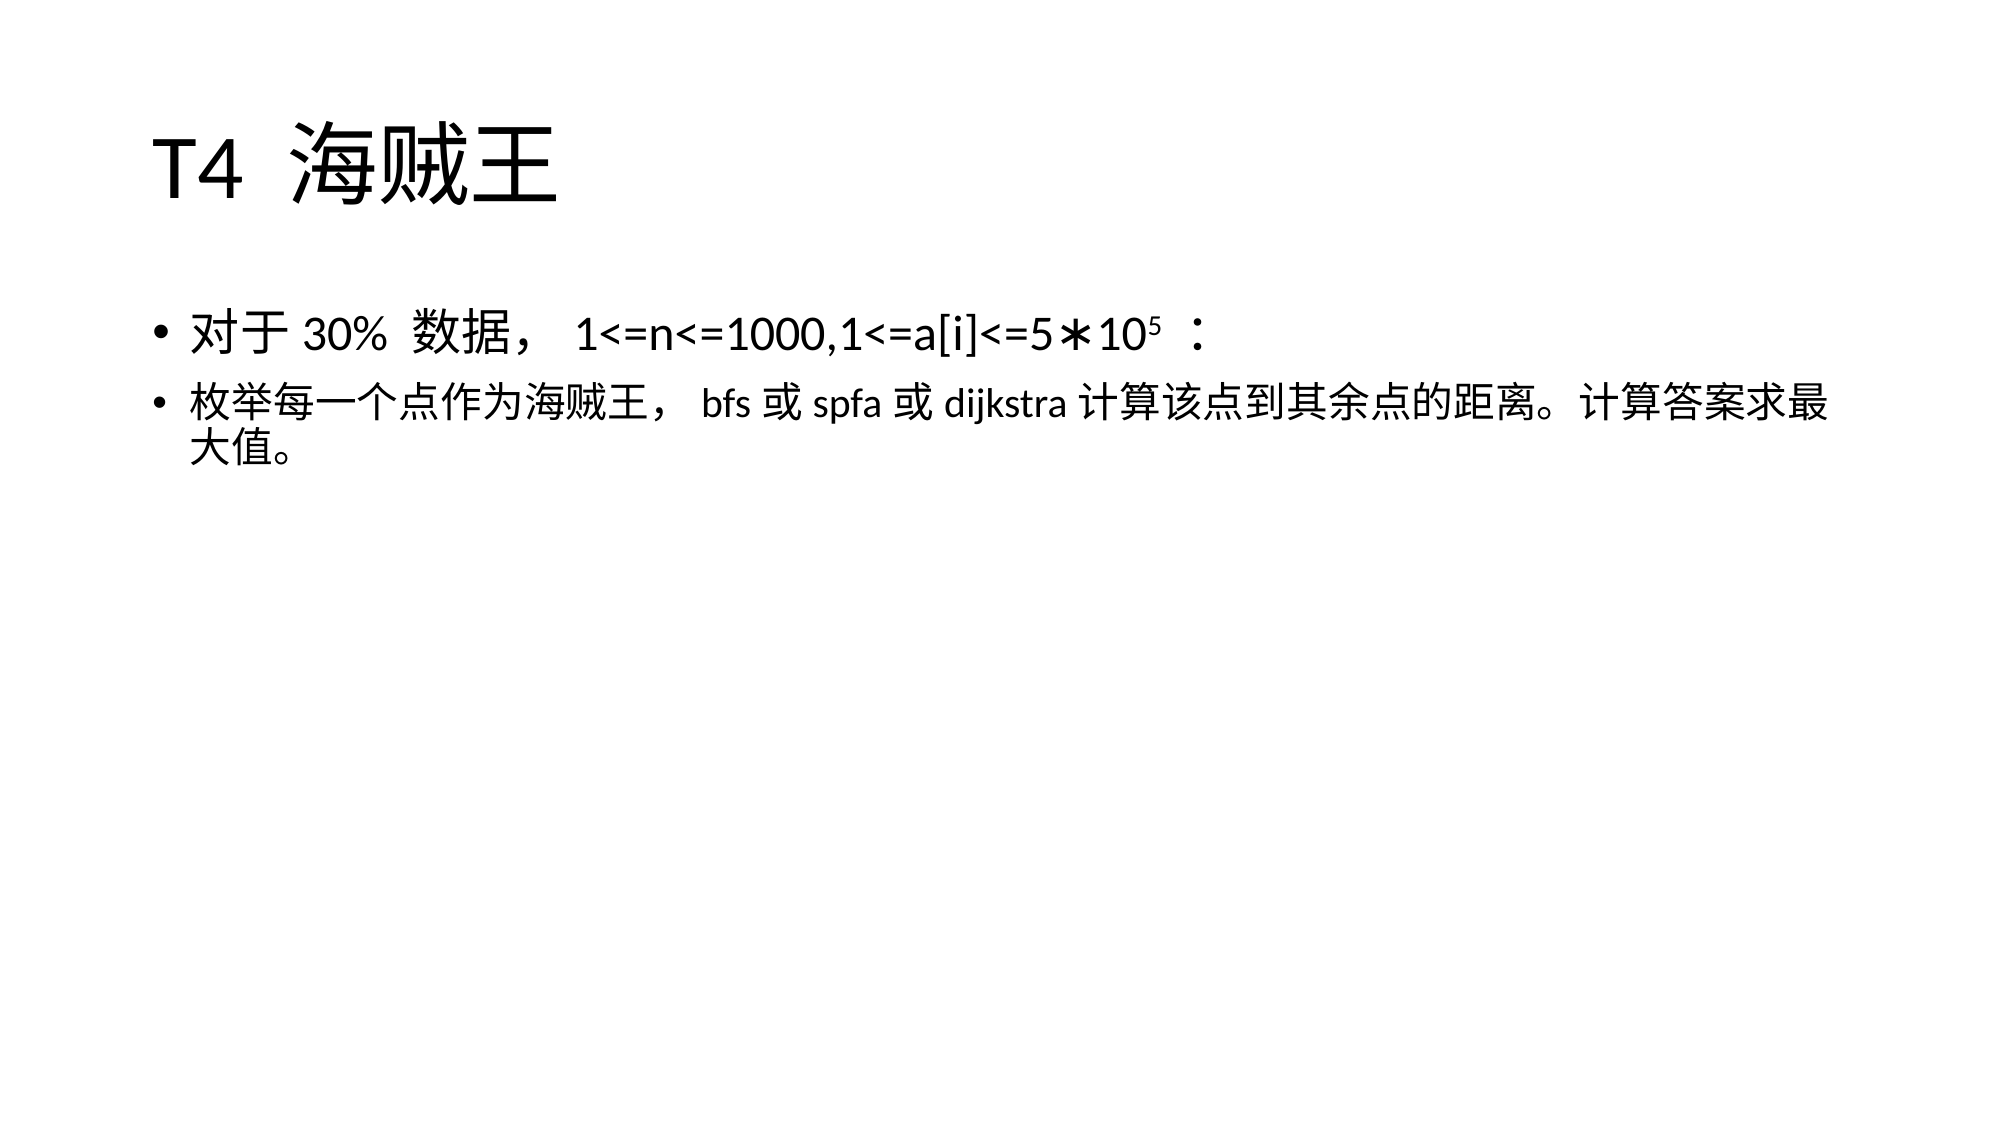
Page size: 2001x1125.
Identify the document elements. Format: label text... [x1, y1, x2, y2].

list 对于30% 数据，1<=n<=1000,1<=a[i]<=5∗105 ： 枚举每一个点作为海贼王，bfs或spfa或dijkstra计算该点到其余点的距离。计算答案求最大值。 [137, 299, 1863, 1014]
title T4 海贼王 [137, 59, 1863, 278]
